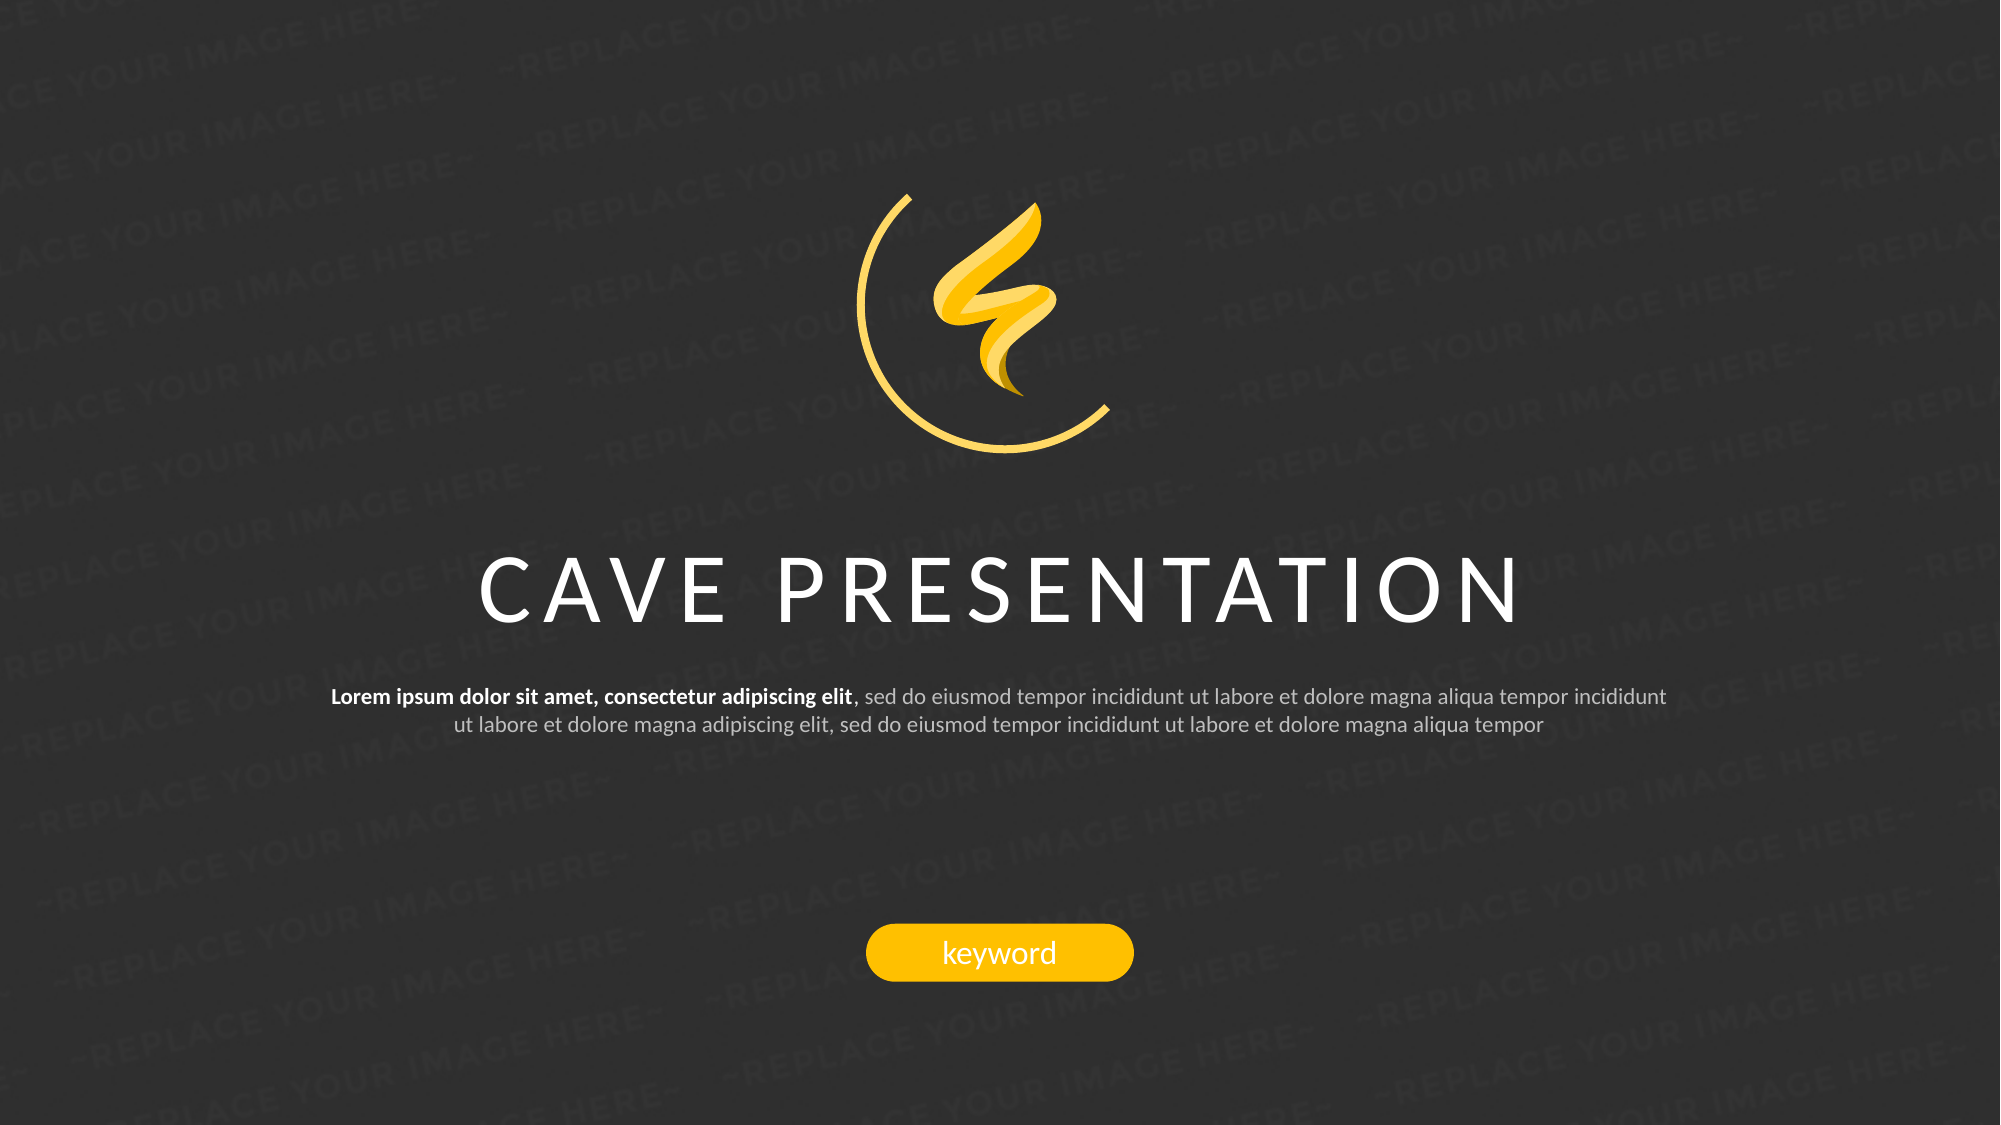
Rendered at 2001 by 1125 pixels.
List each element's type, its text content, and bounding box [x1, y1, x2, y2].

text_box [856, 156, 1154, 454]
text_box [0, 0, 2000, 1125]
text_box Lorem ipsum dolor sit amet, consectetur adipiscing elit, sed do eiusmod tempor incididunt ut labore et dolore magna aliqua tempor incididunt ut labore et dolore magna adipiscing elit, sed do eiusmod tempor incididunt ut labore et dolore magna aliqua tempor [309, 674, 1691, 745]
text_box CAVE PRESENTATION [463, 514, 1537, 650]
text_box keyword [927, 923, 1073, 979]
text_box [865, 922, 1136, 983]
